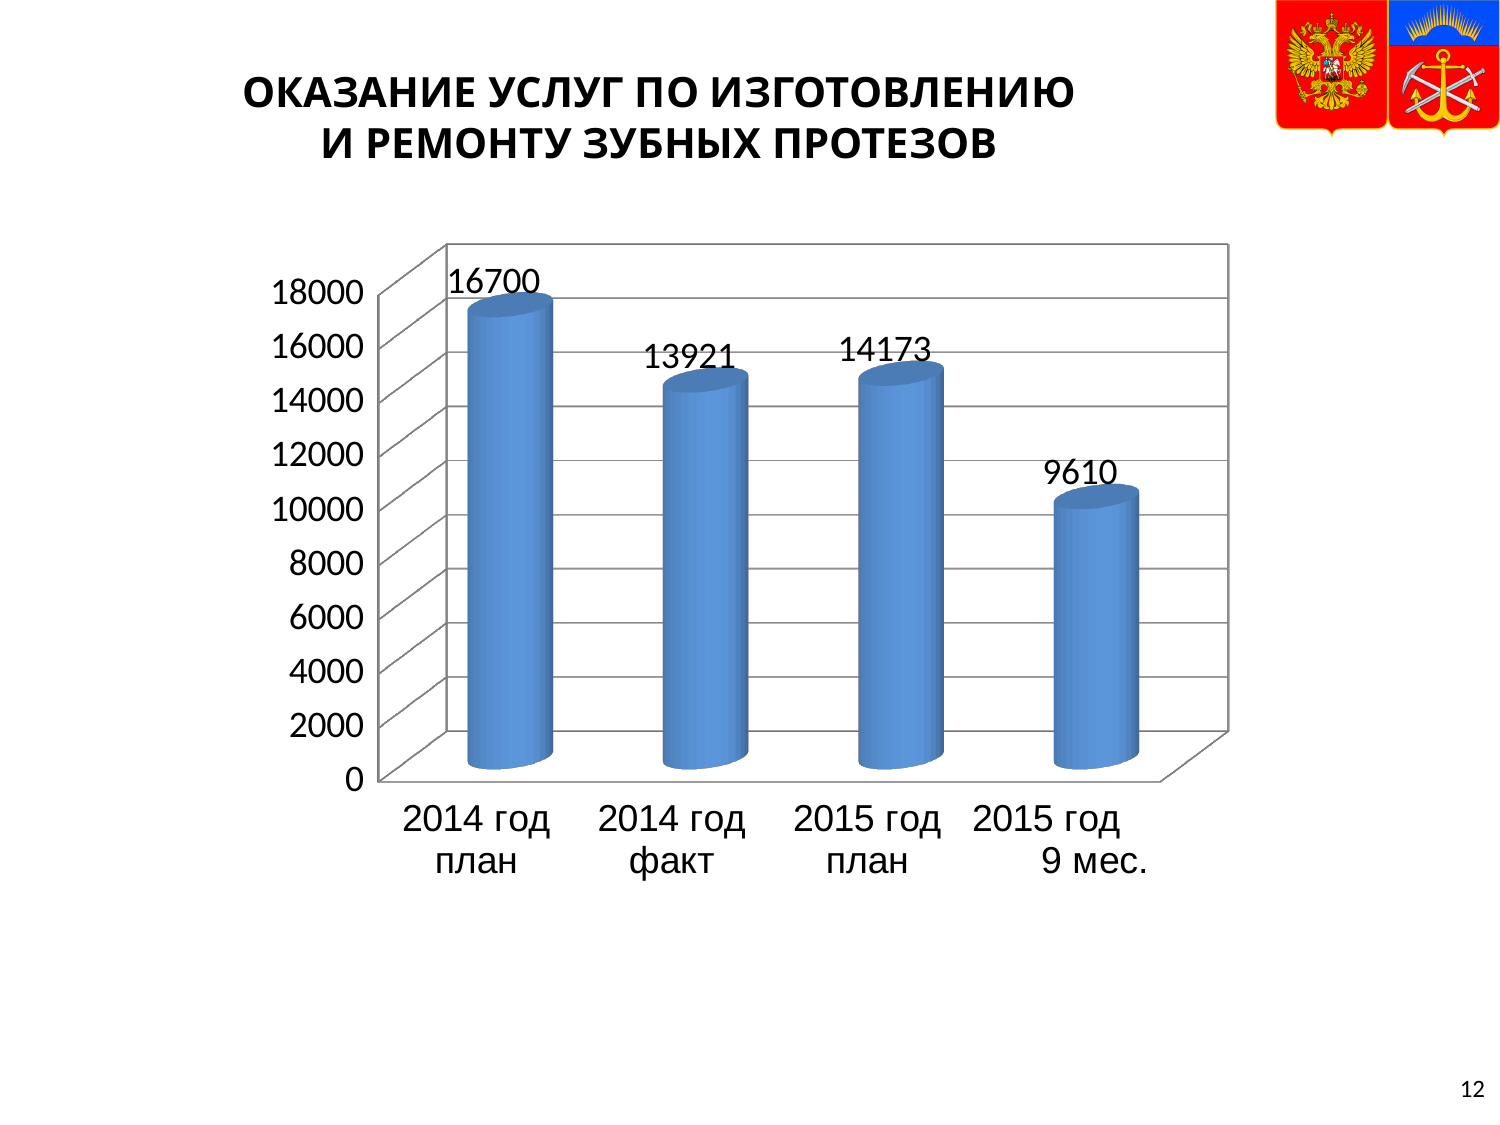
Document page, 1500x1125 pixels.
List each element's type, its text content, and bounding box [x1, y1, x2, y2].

chart [249, 228, 1251, 897]
slide_number 12 [1359, 1065, 1500, 1125]
picture [1274, 0, 1500, 138]
title ОКАЗАНИЕ УСЛУГ ПО ИЗГОТОВЛЕНИЮ И РЕМОНТУ ЗУБНЫХ ПРОТЕЗОВ [74, 44, 1255, 188]
